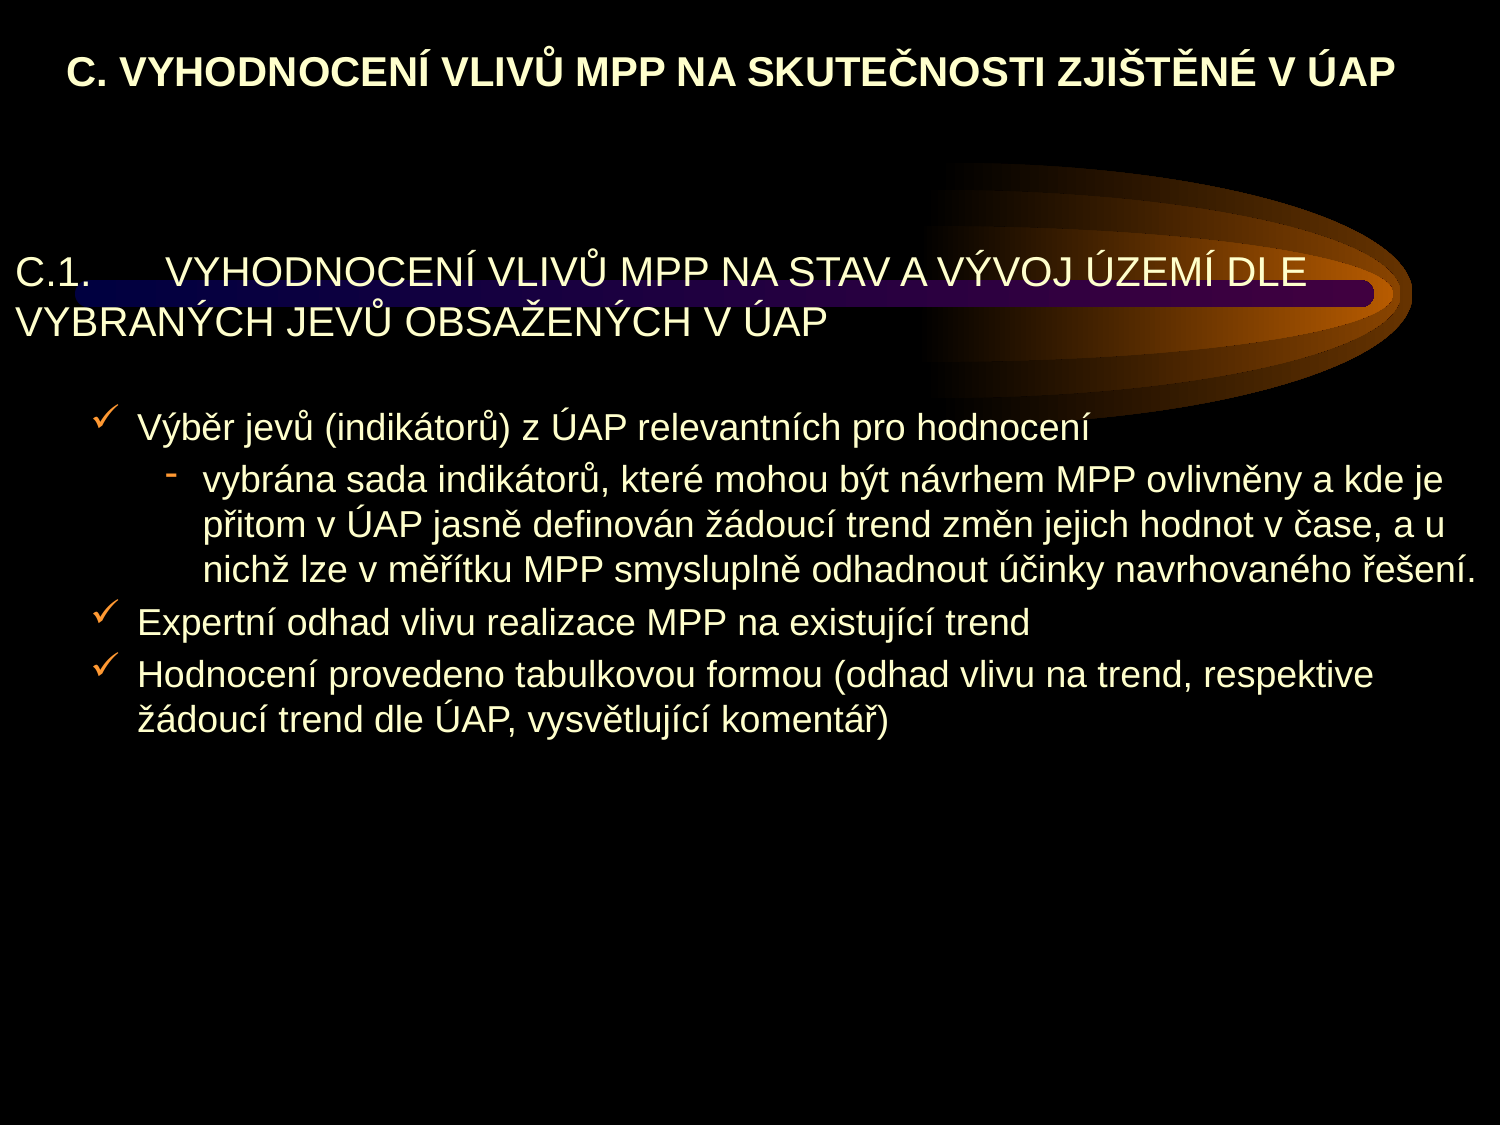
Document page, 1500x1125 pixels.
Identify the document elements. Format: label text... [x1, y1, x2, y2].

list C.1. VYHODNOCENÍ VLIVŮ MPP NA STAV A VÝVOJ ÚZEMÍ DLE VYBRANÝCH JEVŮ OBSAŽENÝCH V ÚAP Výběr jevů (indikátorů) z ÚAP relevantních pro hodnocení vybrána sada indikátorů, které mohou být návrhem MPP ovlivněny a kde je přitom v ÚAP jasně definován žádoucí trend změn jejich hodnot v čase, a u nichž lze v měřítku MPP smysluplně odhadnout účinky navrhovaného řešení. Expertní odhad vlivu realizace MPP na existující trend Hodnocení provedeno tabulkovou formou (odhad vlivu na trend, respektive žádoucí trend dle ÚAP, vysvětlující komentář) [0, 237, 1500, 1063]
title C. VYHODNOCENÍ VLIVŮ MPP NA SKUTEČNOSTI ZJIŠTĚNÉ V ÚAP [0, 37, 1463, 114]
